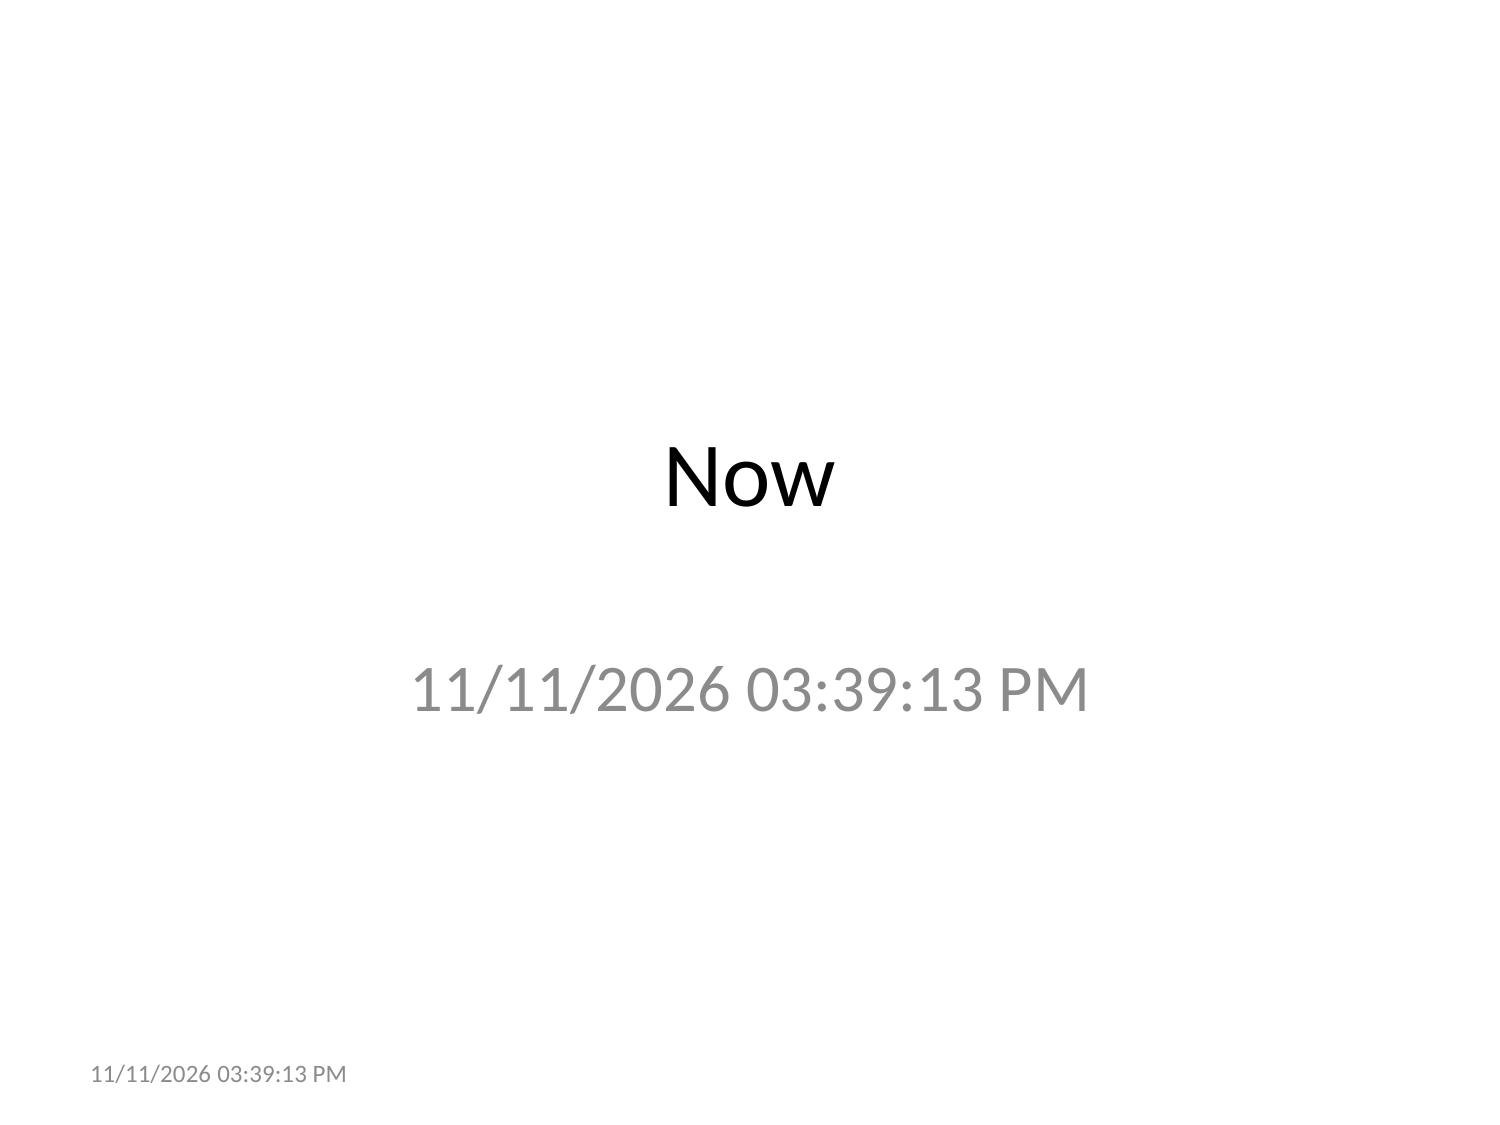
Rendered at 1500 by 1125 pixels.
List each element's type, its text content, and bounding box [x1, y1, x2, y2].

subtitle 2011-12-19 10:20:04 AM [225, 637, 1275, 925]
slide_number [75, 1042, 425, 1103]
title Now [112, 349, 1388, 591]
